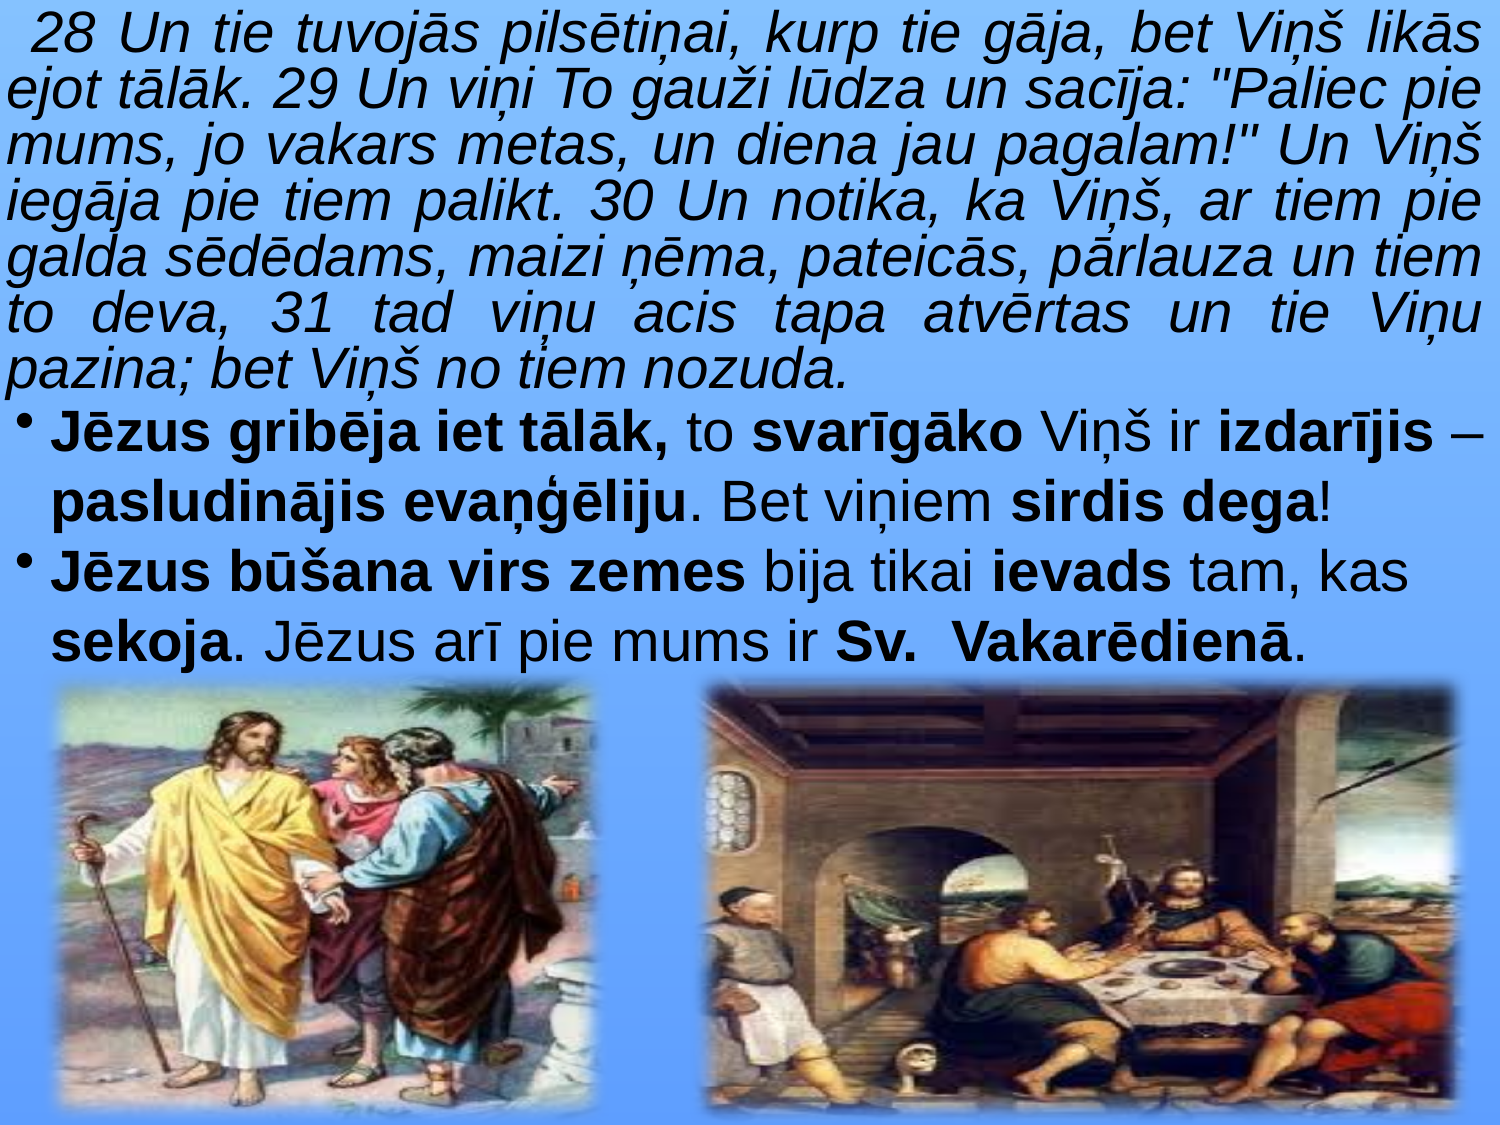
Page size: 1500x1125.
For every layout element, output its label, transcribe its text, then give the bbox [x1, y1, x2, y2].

picture [690, 668, 1471, 1125]
text_box Jēzus gribēja iet tālāk, to svarīgāko Viņš ir izdarījis – pasludinājis evaņģēliju. Bet viņiem sirdis dega! Jēzus būšana virs zemes bija tikai ievads tam, kas sekoja. Jēzus arī pie mums ir Sv. Vakarēdienā. [0, 385, 1500, 680]
picture [41, 668, 609, 1125]
list 28 Un tie tuvojās pilsētiņai, kurp tie gāja, bet Viņš likās ejot tālāk. 29 Un viņi To gauži lūdza un sacīja: "Paliec pie mums, jo vakars metas, un diena jau pagalam!" Un Viņš iegāja pie tiem palikt. 30 Un notika, ka Viņš, ar tiem pie galda sēdēdams, maizi ņēma, pateicās, pārlauza un tiem to deva, 31 tad viņu acis tapa atvērtas un tie Viņu pazina; bet Viņš no tiem nozuda. [0, 0, 1500, 198]
